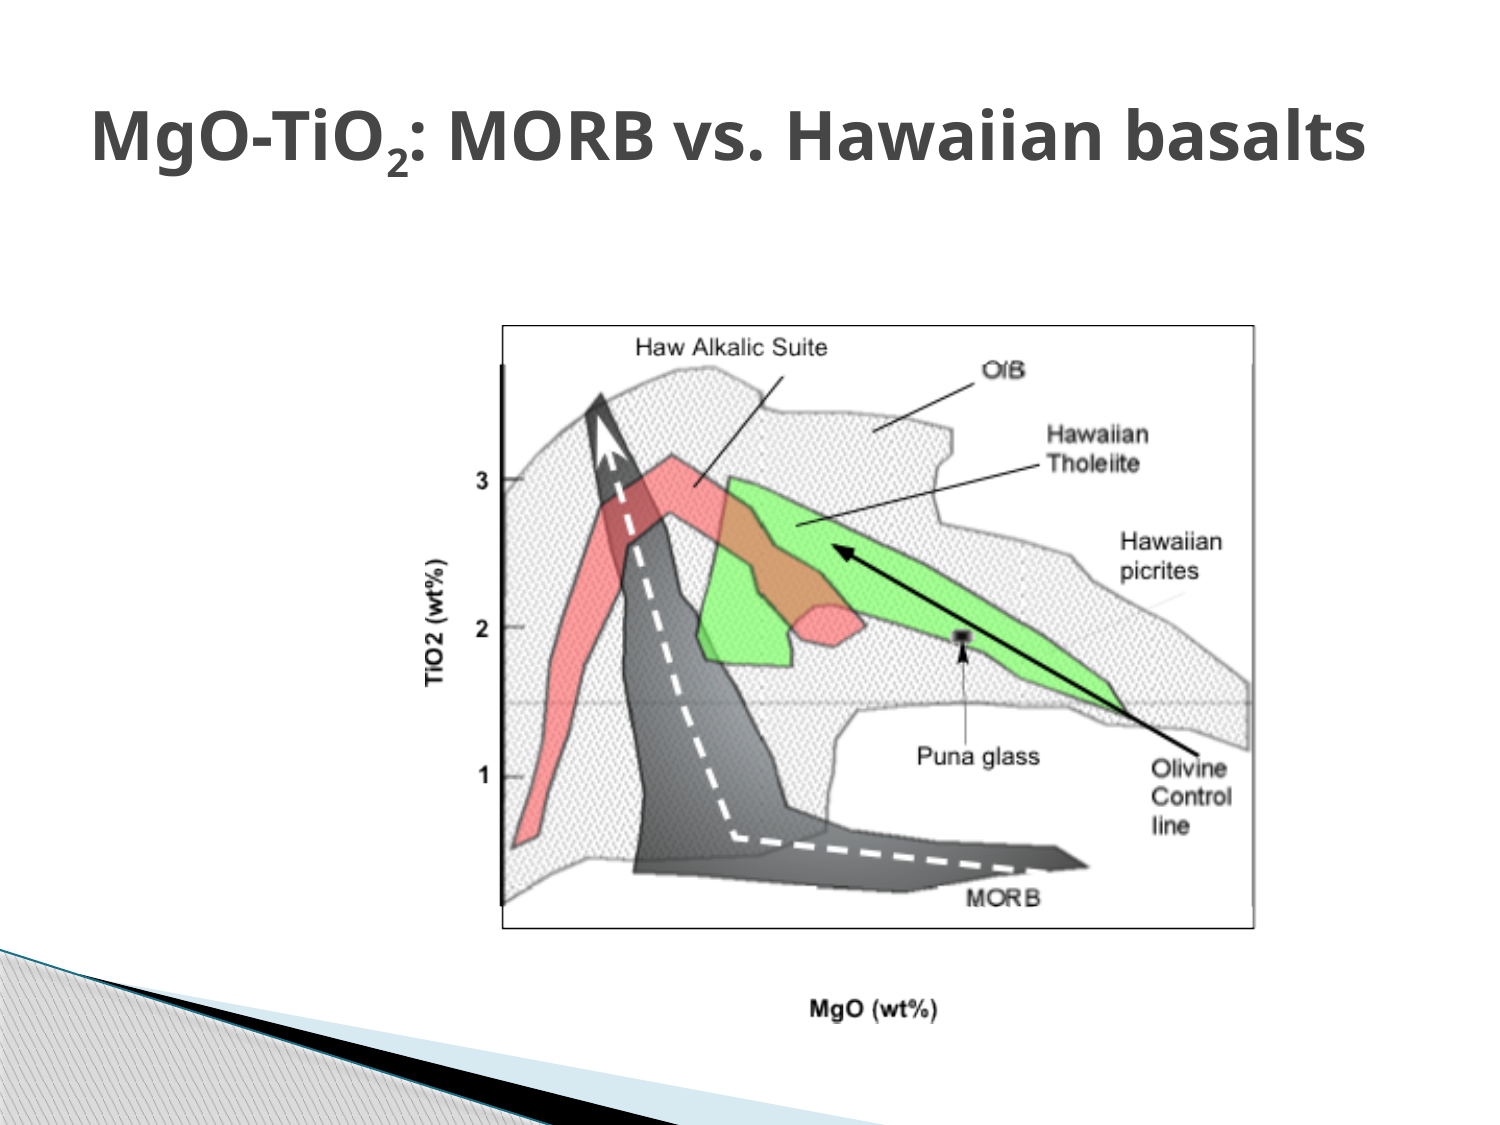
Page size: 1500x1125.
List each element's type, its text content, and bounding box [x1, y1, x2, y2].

title MgO-TiO2: MORB vs. Hawaiian basalts [75, 45, 1425, 233]
picture [424, 324, 1259, 1024]
